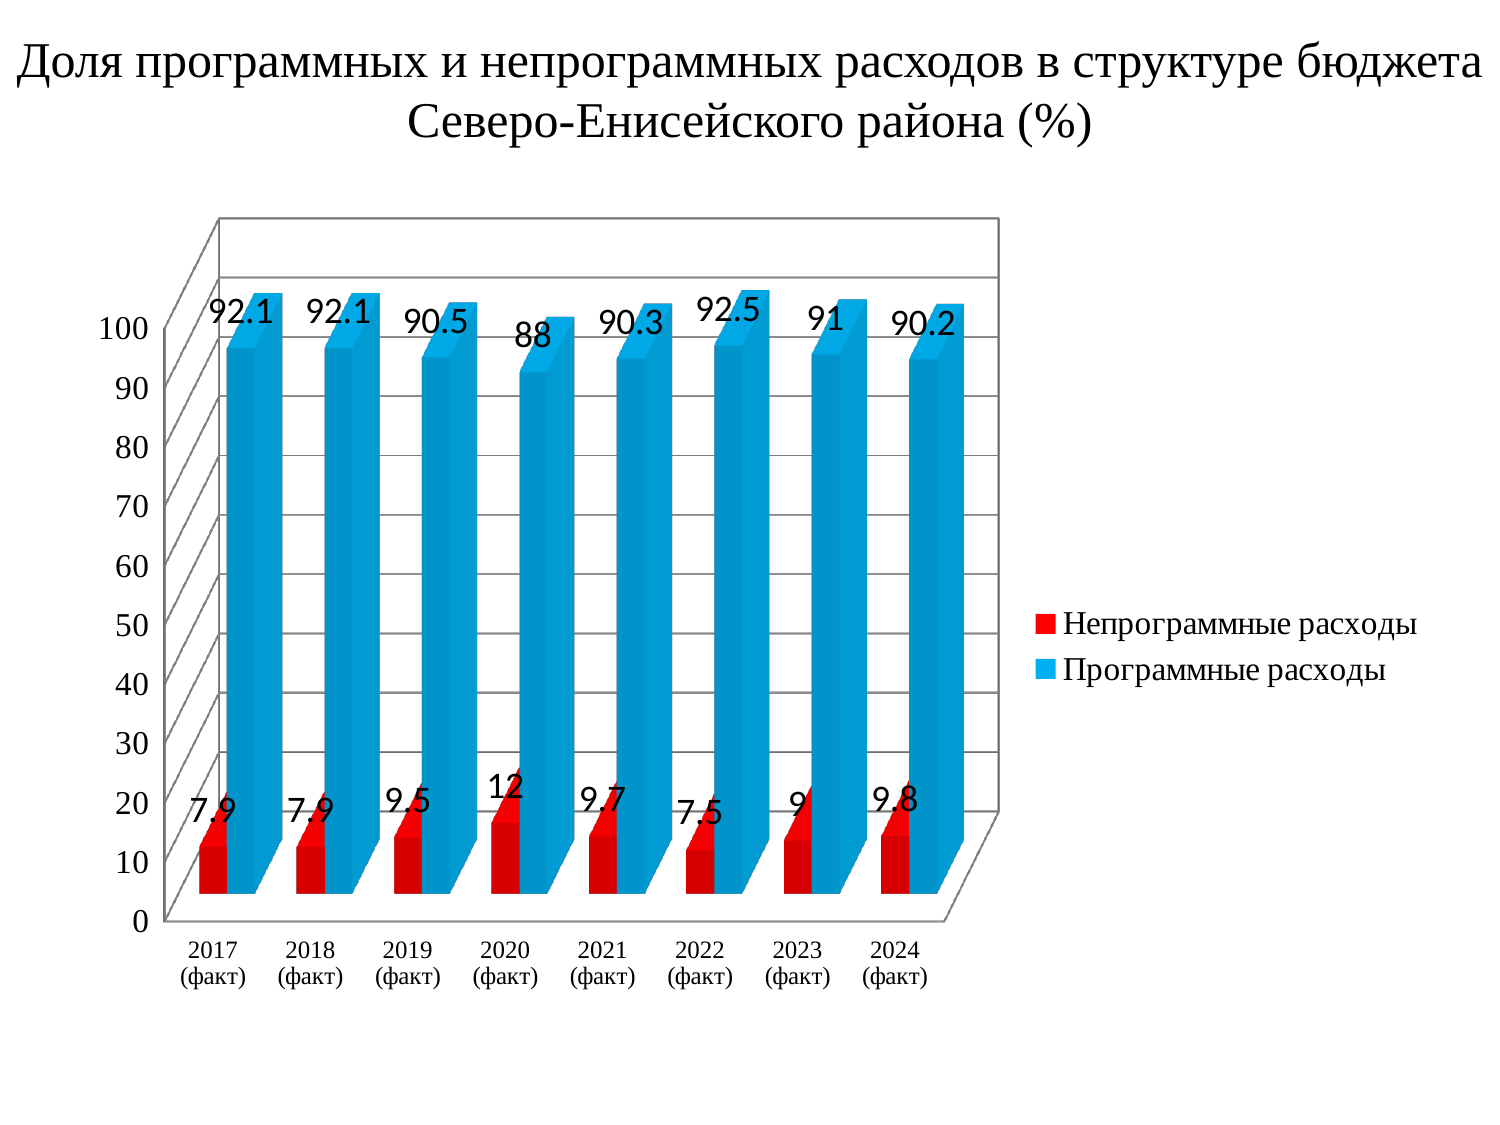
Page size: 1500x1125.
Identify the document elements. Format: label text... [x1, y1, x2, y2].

chart [0, 175, 1500, 1125]
title Доля программных и непрограммных расходов в структуре бюджета Северо-Енисейского района (%) [0, 0, 1500, 175]
